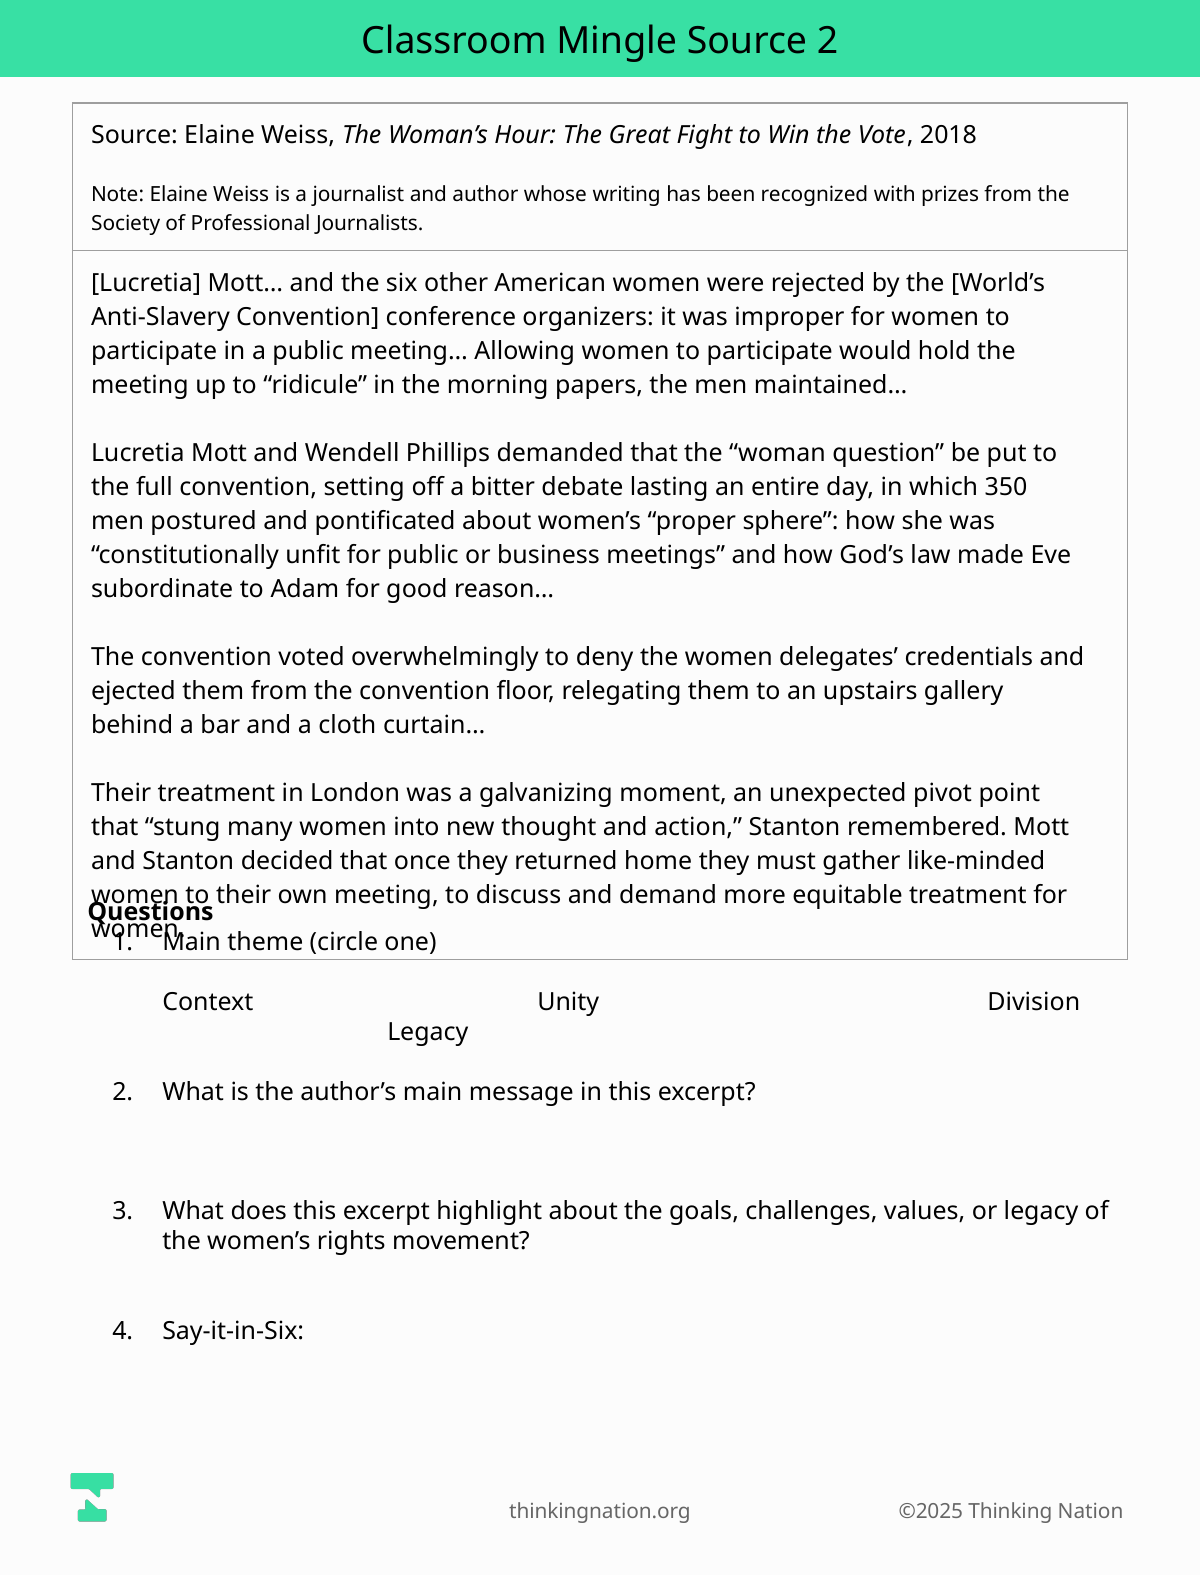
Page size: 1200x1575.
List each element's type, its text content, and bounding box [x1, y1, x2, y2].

text_box Classroom Mingle Source 2 [0, 0, 1200, 77]
text_box ©2025 Thinking Nation [854, 1483, 1139, 1532]
text_box thinkingnation.org [457, 1483, 742, 1532]
table_cell [Lucretia] Mott… and the six other American women were rejected by the [World’s Anti-Slavery Convention] conference organizers: it was improper for women to participate in a public meeting… Allowing women to participate would hold the meeting up to “ridicule” in the morning papers, the men maintained… Lucretia Mott and Wendell Phillips demanded that the “woman question” be put to the full convention, setting off a bitter debate lasting an entire day, in which 350 men postured and pontificated about women’s “proper sphere”: how she was “constitutionally unfit for public or business meetings” and how God’s law made Eve subordinate to Adam for good reason… The convention voted overwhelmingly to deny the women delegates’ credentials and ejected them from the convention floor, relegating them to an upstairs gallery behind a bar and a cloth curtain… Their treatment in London was a galvanizing moment, an unexpected pivot point that “stung many women into new thought and action,” Stanton remembered. Mott and Stanton decided that once they returned home they must gather like-minded women to their own meeting, to discuss and demand more equitable treatment for women. [73, 251, 1127, 880]
text_box Questions Main theme (circle one) Context Unity Division Legacy What is the author’s main message in this excerpt? What does this excerpt highlight about the goals, challenges, values, or legacy of the women’s rights movement? Say-it-in-Six: [72, 880, 1128, 1412]
table_header Source: Elaine Weiss, The Woman’s Hour: The Great Fight to Win the Vote, 2018 Note: Elaine Weiss is a journalist and author whose writing has been recognized with prizes from the Society of Professional Journalists. [73, 104, 1127, 250]
picture [58, 1463, 126, 1531]
